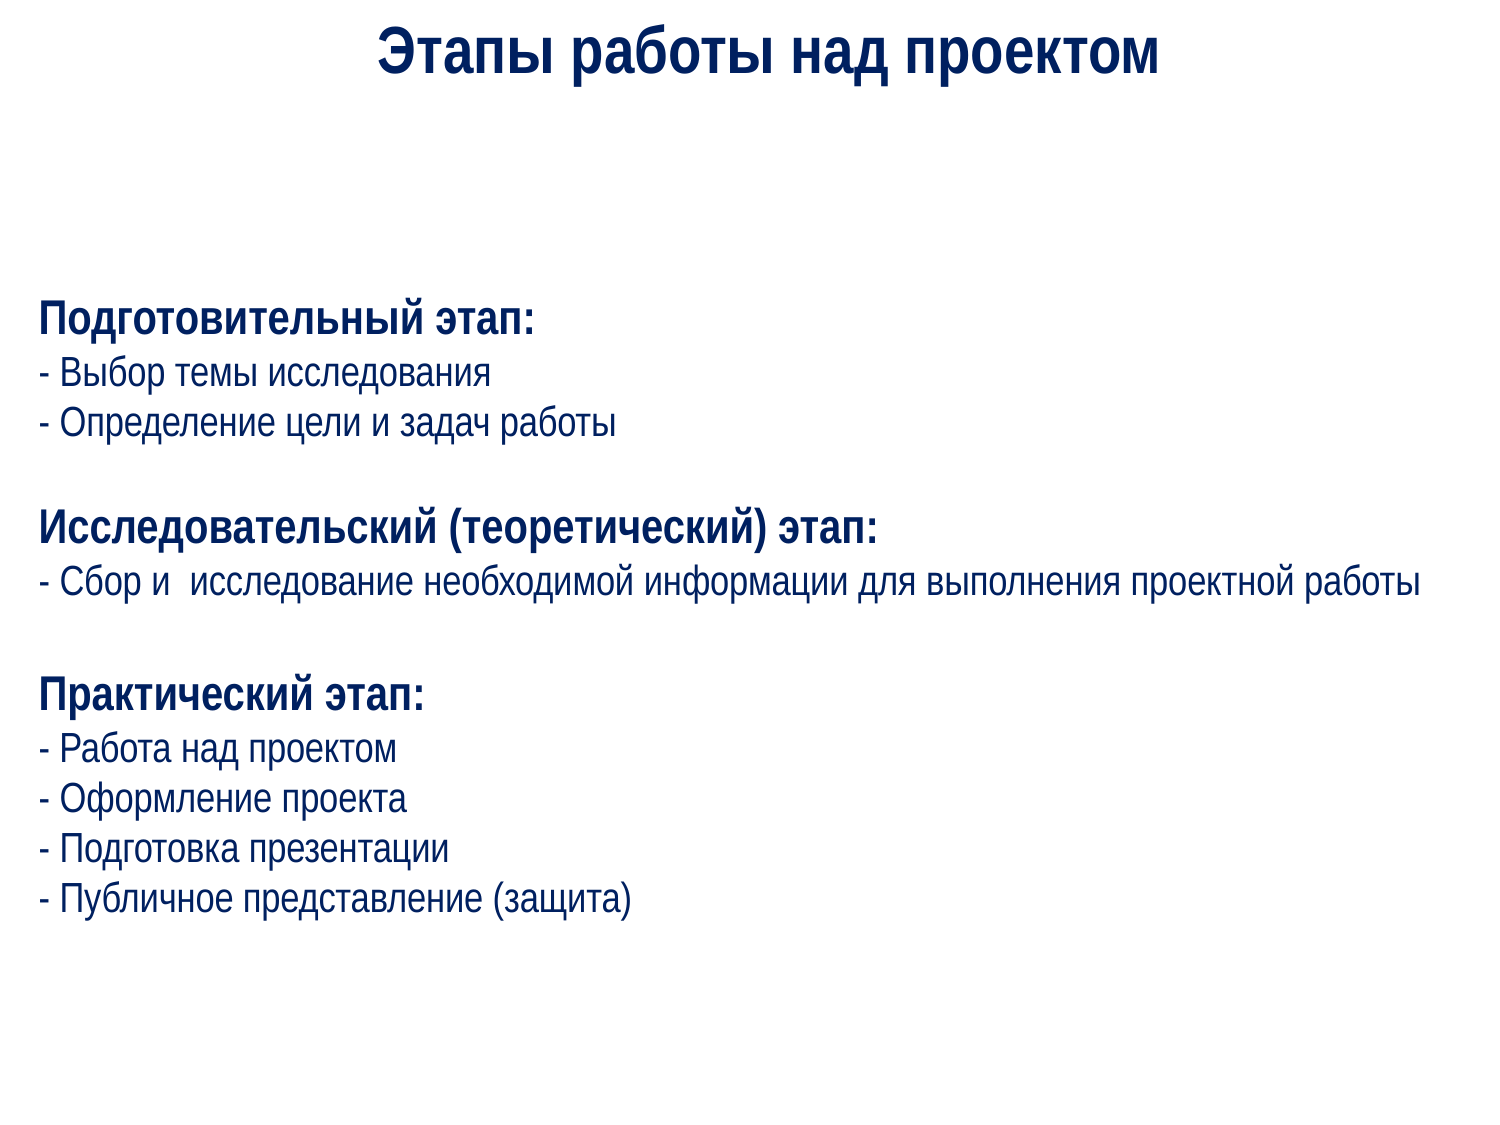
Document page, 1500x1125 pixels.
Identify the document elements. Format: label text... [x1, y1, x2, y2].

text_box Этапы работы над проектом [363, 0, 1207, 95]
title Подготовительный этап: - Выбор темы исследования - Определение цели и задач работы Исследовательский (теоретический) этап: - Сбор и исследование необходимой информации для выполнения проектной работы Практический этап: - Работа над проектом - Оформление проекта - Подготовка презентации - Публичное представление (защита) [23, 82, 1465, 1125]
